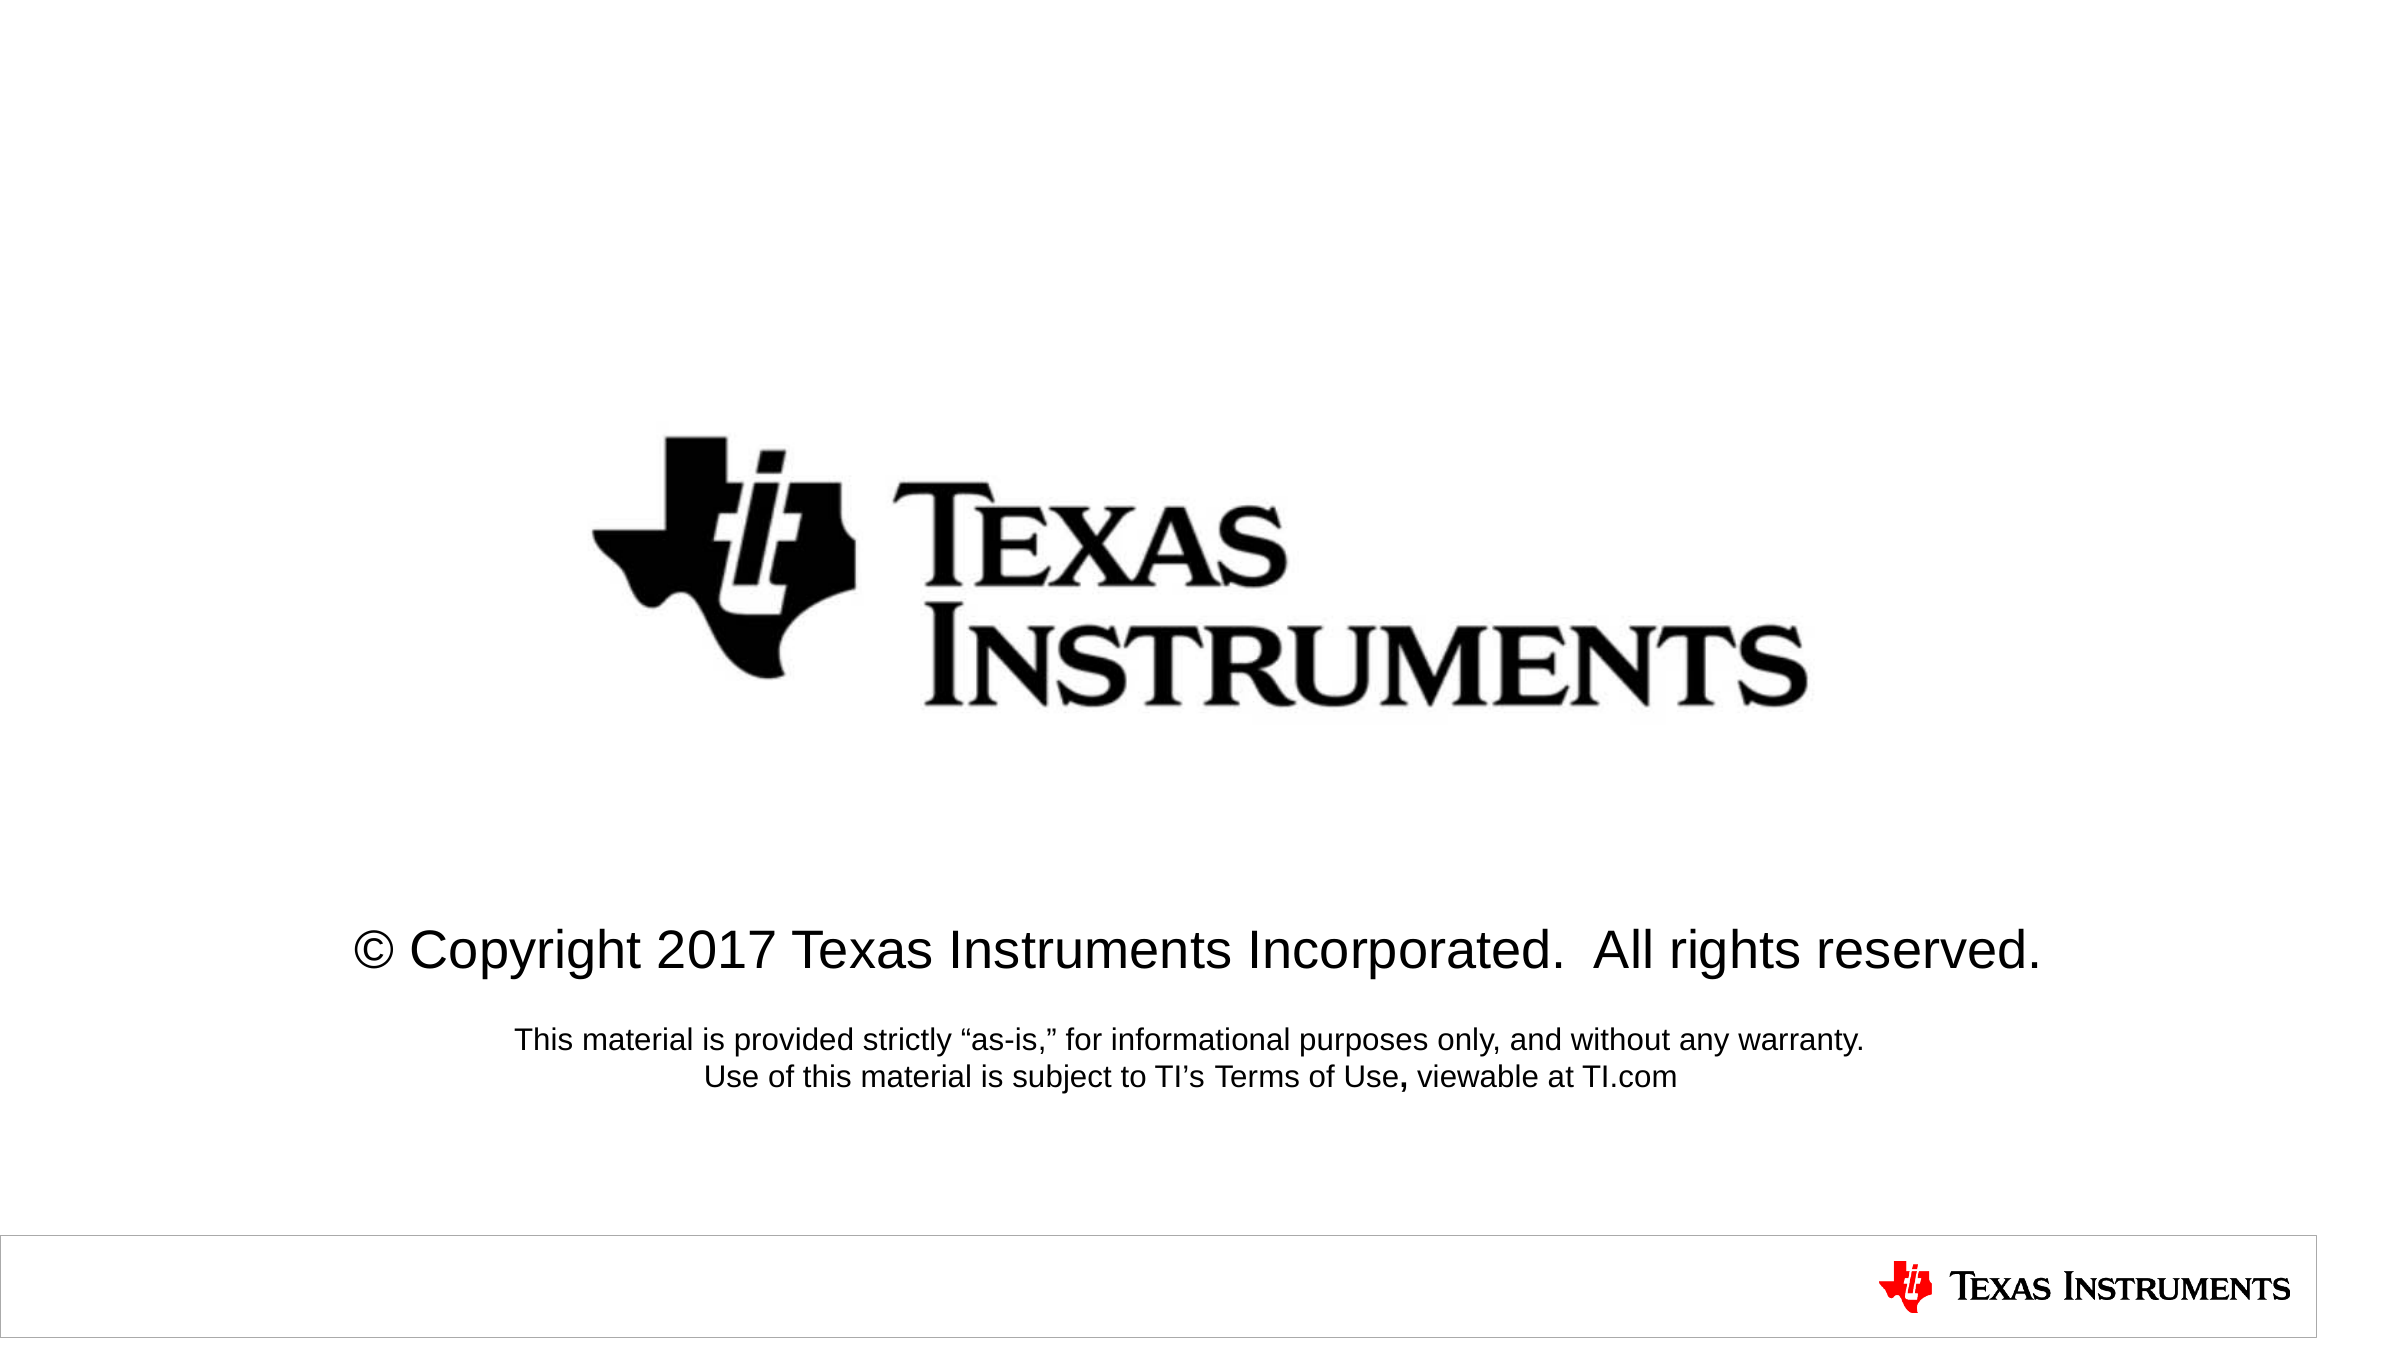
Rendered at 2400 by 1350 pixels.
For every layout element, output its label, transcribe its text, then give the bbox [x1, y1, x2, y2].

picture [1879, 1261, 2290, 1313]
picture [243, 65, 2156, 959]
text_box © Copyright 2017 Texas Instruments Incorporated. All rights reserved. This material is provided strictly “as-is,” for informational purposes only, and without any warranty. Use of this material is subject to TI’s Terms of Use, viewable at TI.com [0, 837, 2400, 1147]
